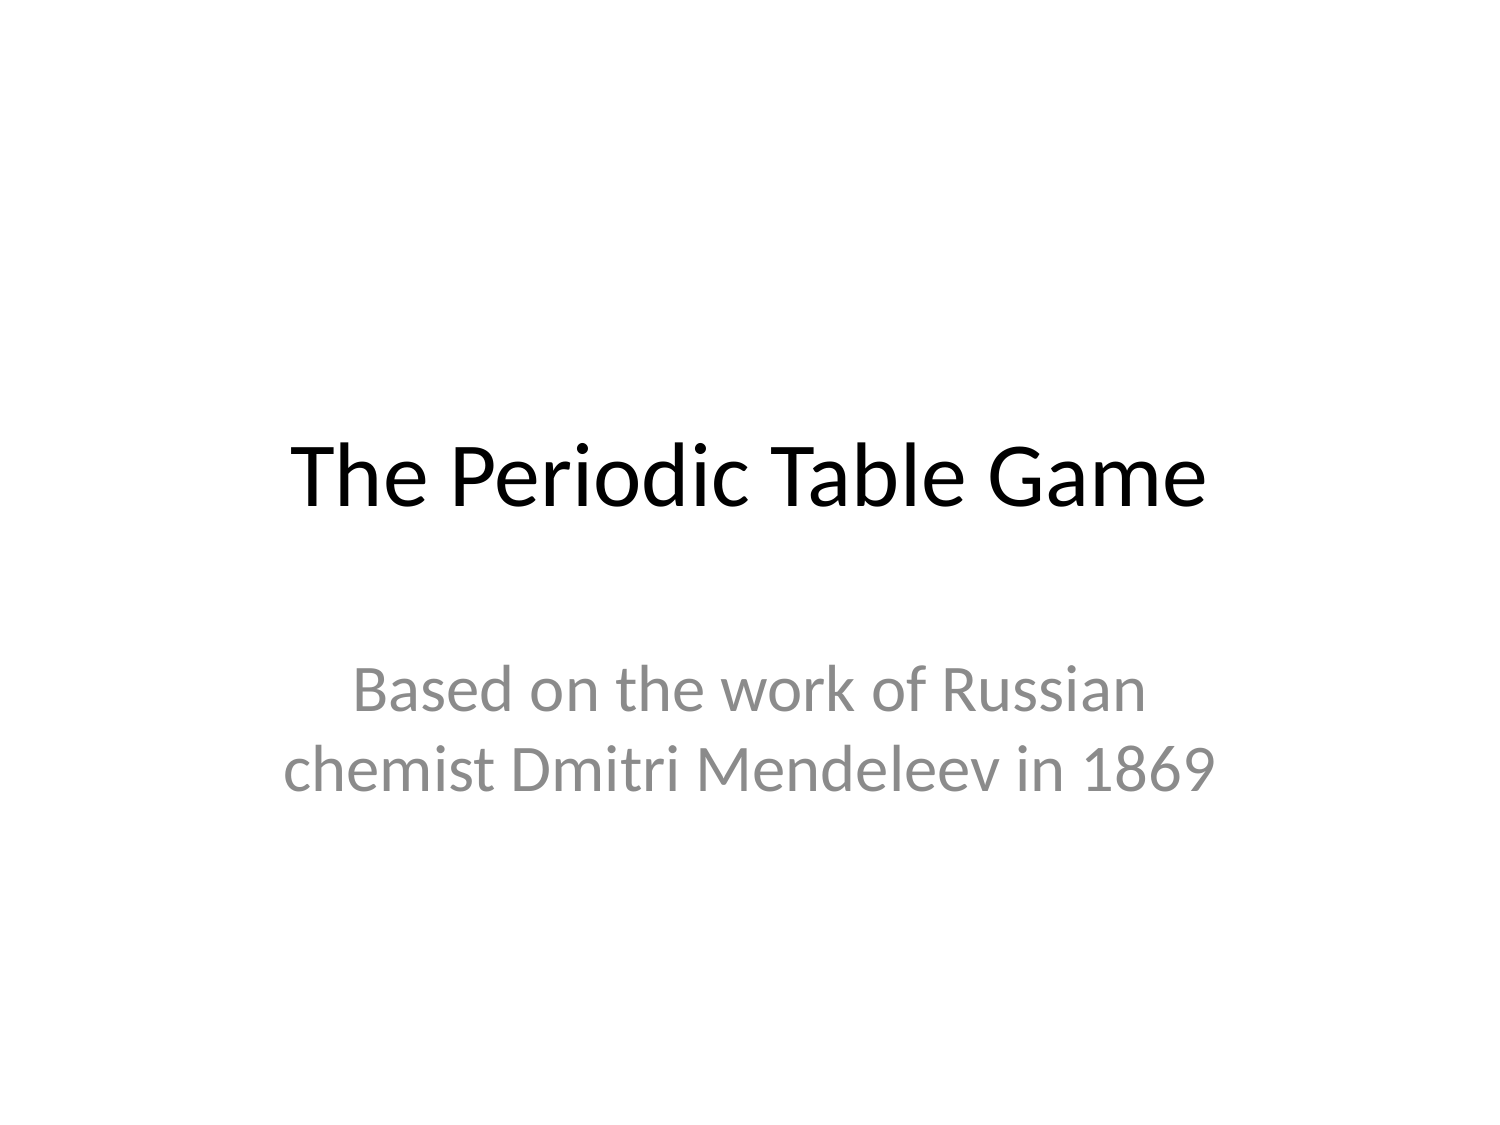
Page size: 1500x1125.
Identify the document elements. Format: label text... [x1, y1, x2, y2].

title The Periodic Table Game [112, 349, 1388, 591]
subtitle Based on the work of Russian chemist Dmitri Mendeleev in 1869 [225, 637, 1275, 925]
